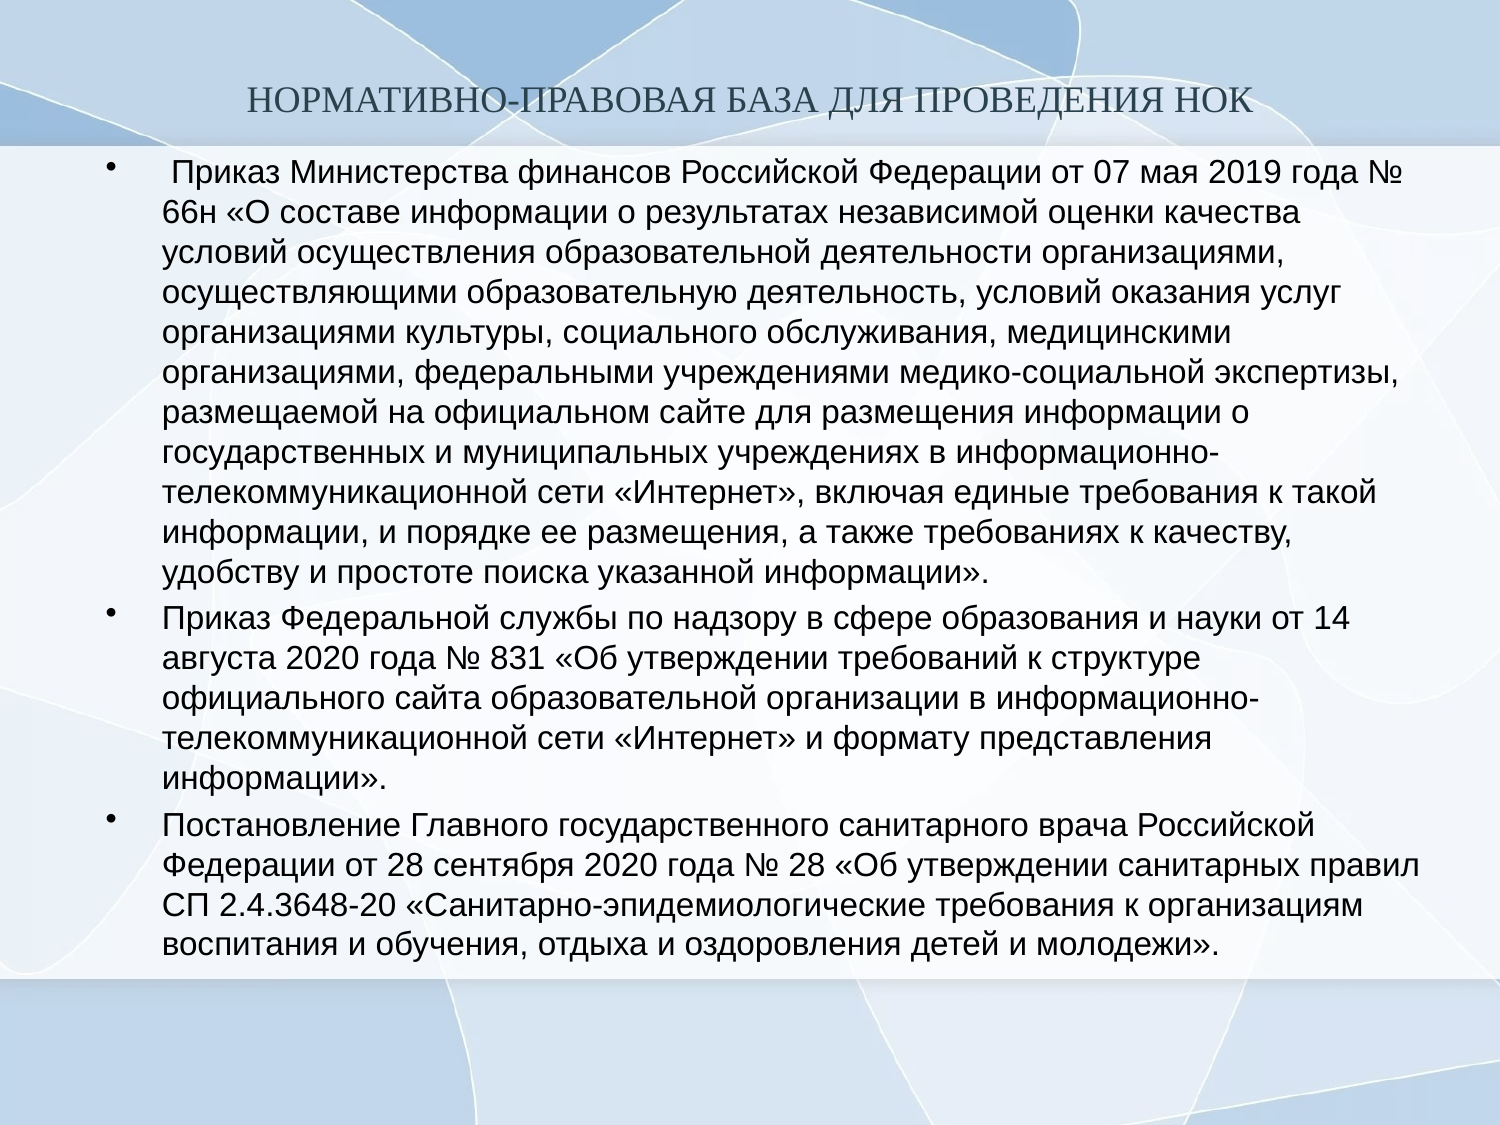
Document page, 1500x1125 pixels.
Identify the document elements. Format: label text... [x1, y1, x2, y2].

title НОРМАТИВНО-ПРАВОВАЯ БАЗА ДЛЯ ПРОВЕДЕНИЯ НОК [75, 27, 1425, 163]
table_cell 94 [0, 0, 1500, 1125]
list Приказ Министерства финансов Российской Федерации от 07 мая 2019 года № 66н «О составе информации о результатах независимой оценки качества условий осуществления образовательной деятельности организациями, осуществляющими образовательную деятельность, условий оказания услуг организациями культуры, социального обслуживания, медицинскими организациями, федеральными учреждениями медико-социальной экспертизы, размещаемой на официальном сайте для размещения информации о государственных и муниципальных учреждениях в информационно-телекоммуникационной сети «Интернет», включая единые требования к такой информации, и порядке ее размещения, а также требованиях к качеству, удобству и простоте поиска указанной информации». Приказ Федеральной службы по надзору в сфере образования и науки от 14 августа 2020 года № 831 «Об утверждении требований к структуре официального сайта образовательной организации в информационно-телекоммуникационной сети «Интернет» и формату представления информации». Постановление Главного государственного санитарного врача Российской Федерации от 28 сентября 2020 года № 28 «Об утверждении санитарных правил СП 2.4.3648-20 «Санитарно-эпидемиологические требования к организациям воспитания и обучения, отдыха и оздоровления детей и молодежи». [90, 143, 1442, 1005]
